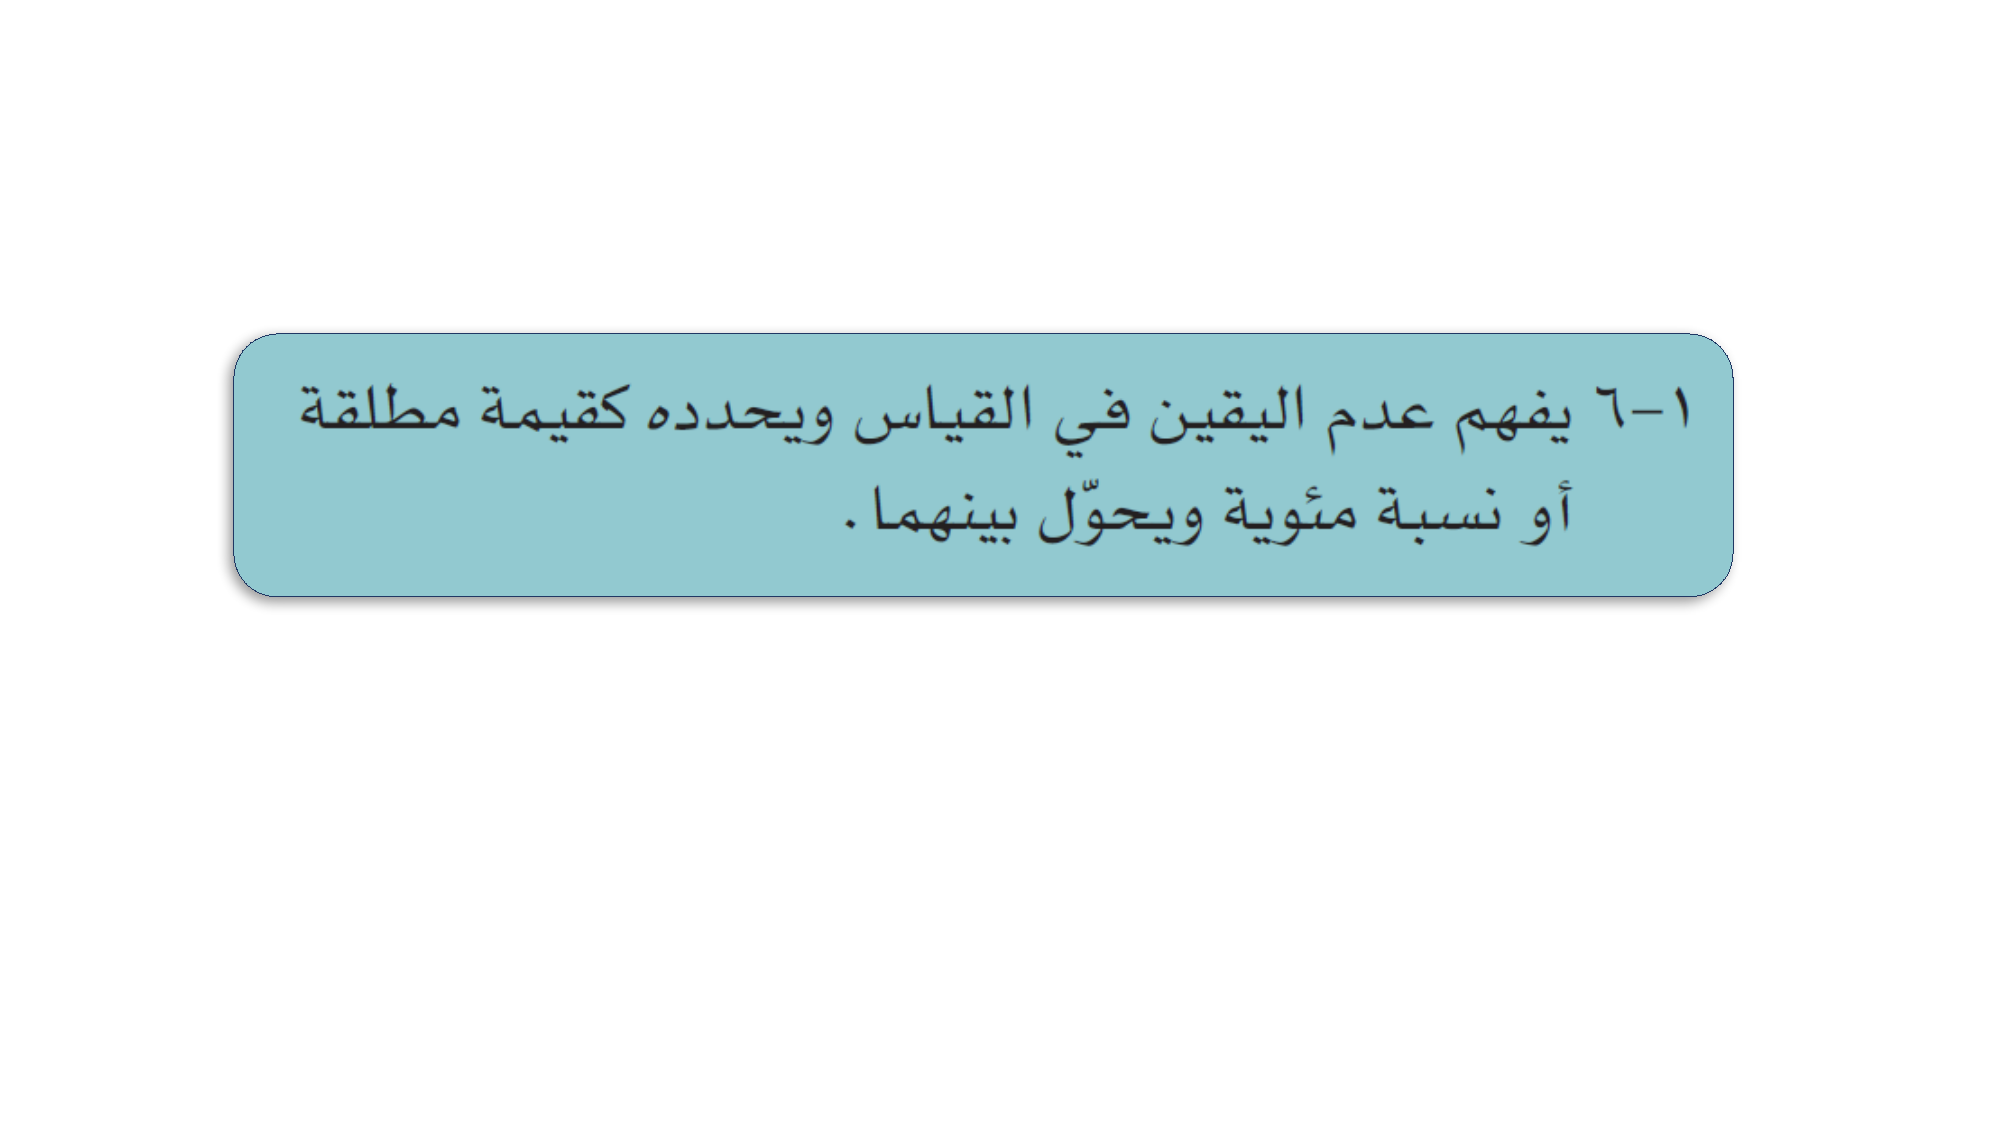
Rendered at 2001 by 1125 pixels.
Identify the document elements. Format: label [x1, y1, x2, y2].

picture [233, 333, 1734, 597]
